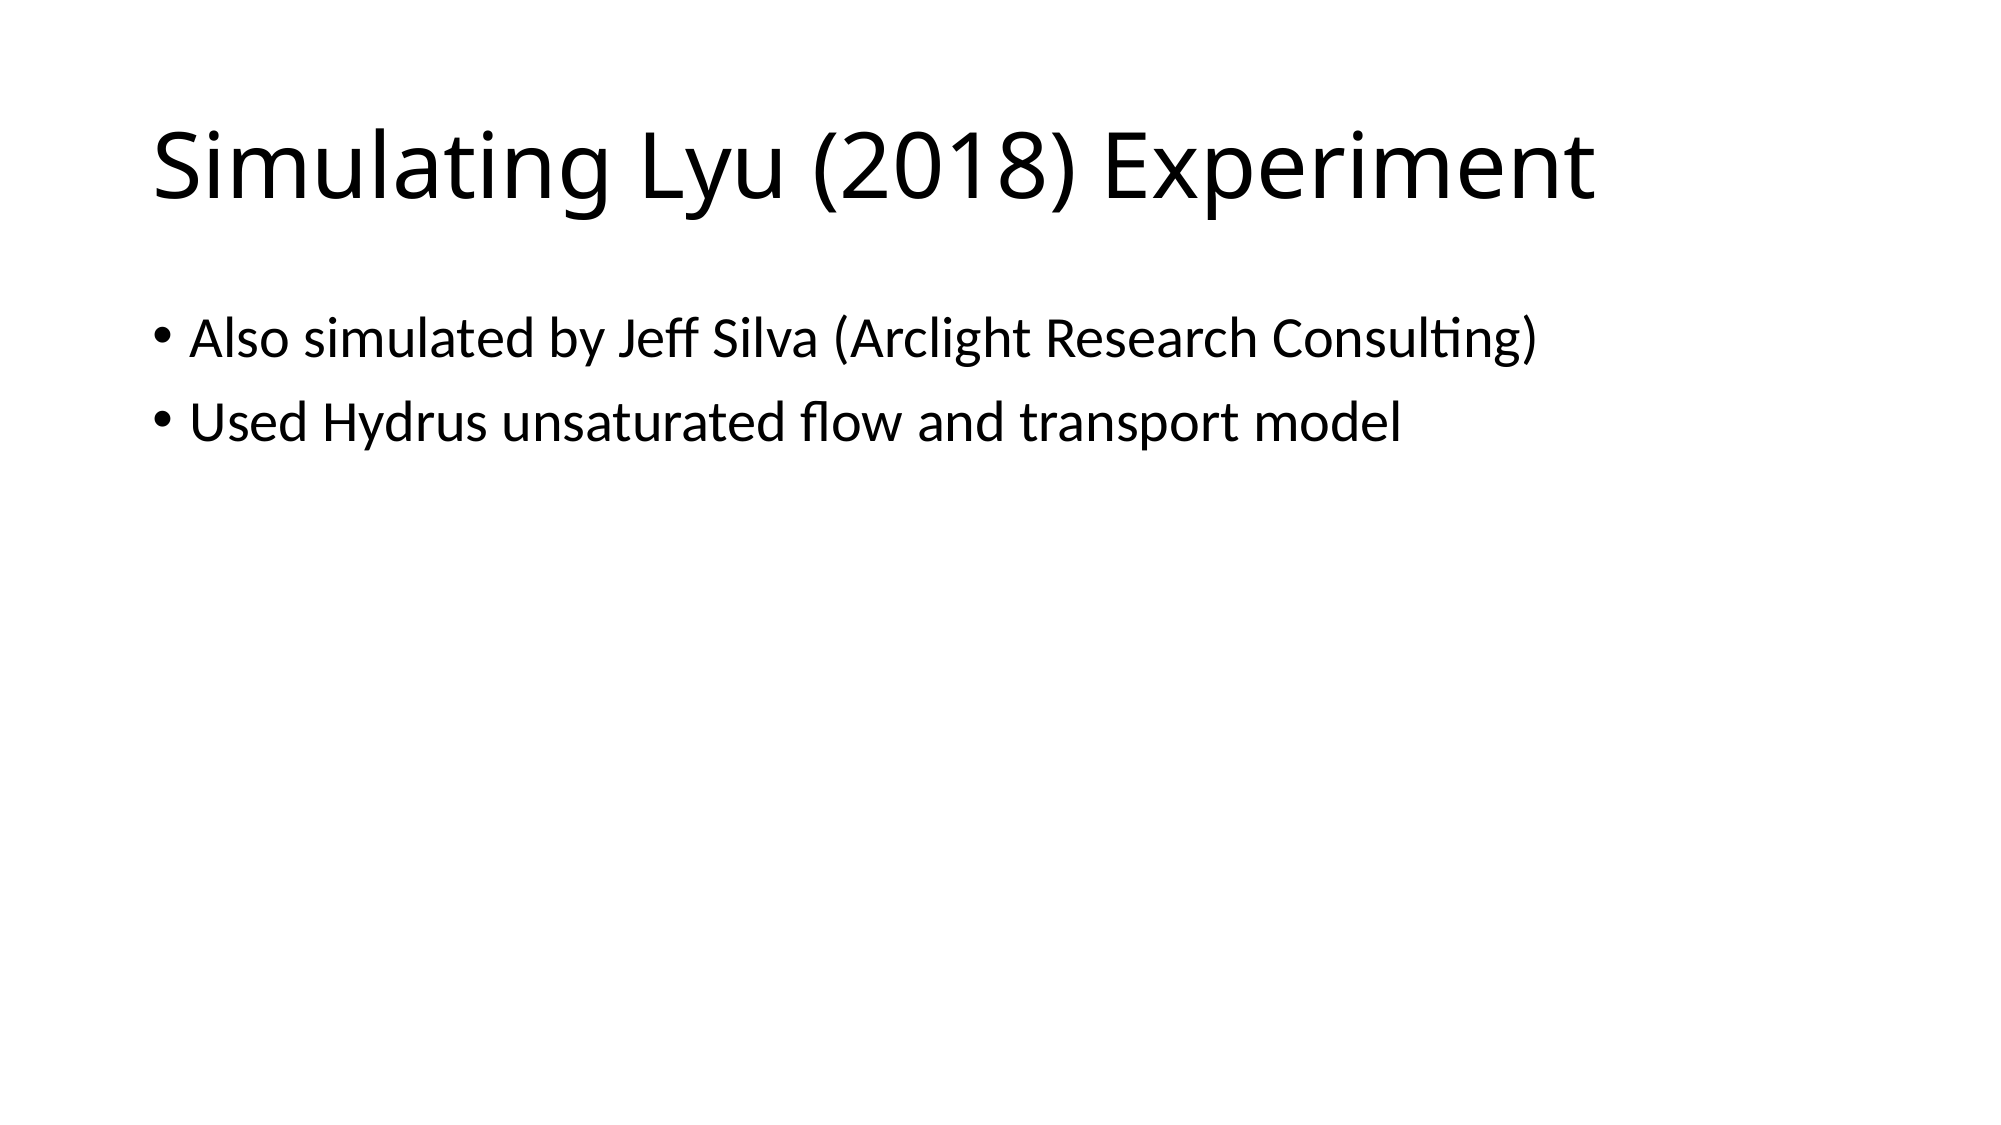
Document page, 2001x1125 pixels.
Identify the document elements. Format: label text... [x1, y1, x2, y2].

list Also simulated by Jeff Silva (Arclight Research Consulting) Used Hydrus unsaturated flow and transport model [137, 299, 1863, 1014]
title Simulating Lyu (2018) Experiment [137, 59, 1863, 278]
